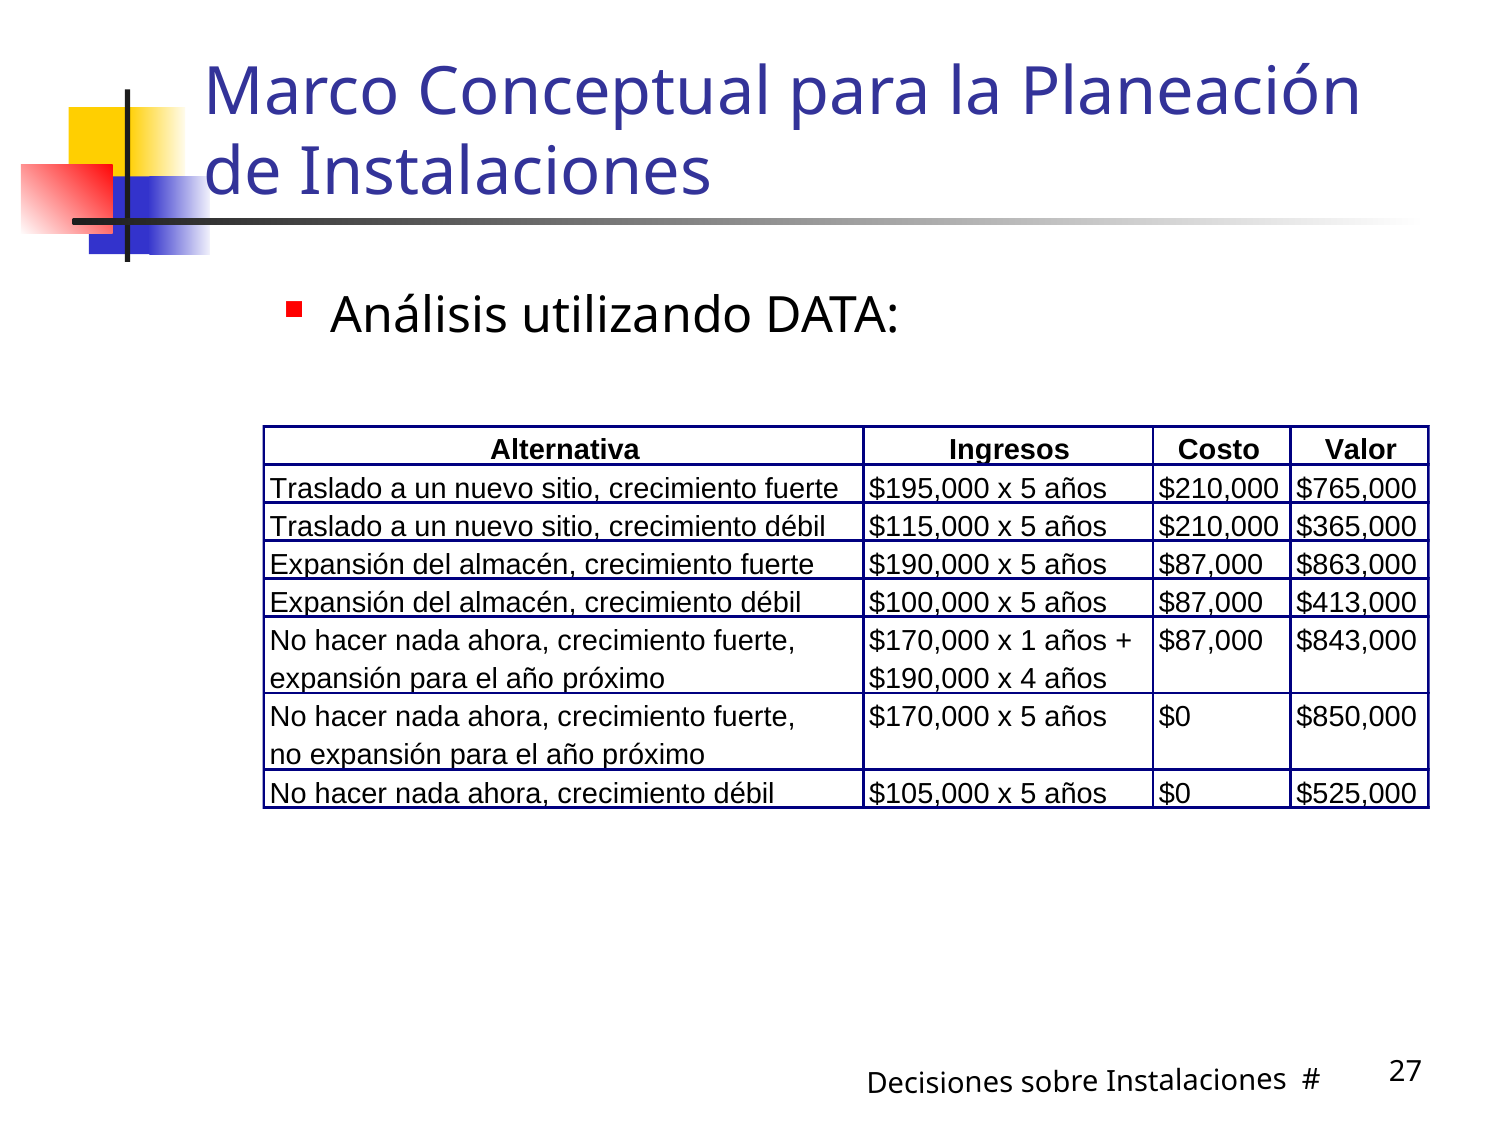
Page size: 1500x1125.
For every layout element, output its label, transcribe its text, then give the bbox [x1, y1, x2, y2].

slide_number 27 [1124, 1024, 1438, 1101]
list Análisis utilizando DATA: [193, 274, 1470, 1007]
footer Decisiones sobre Instalaciones # [773, 1028, 1414, 1110]
picture [262, 424, 1431, 810]
title Marco Conceptual para la Planeación de Instalaciones [188, 27, 1468, 216]
